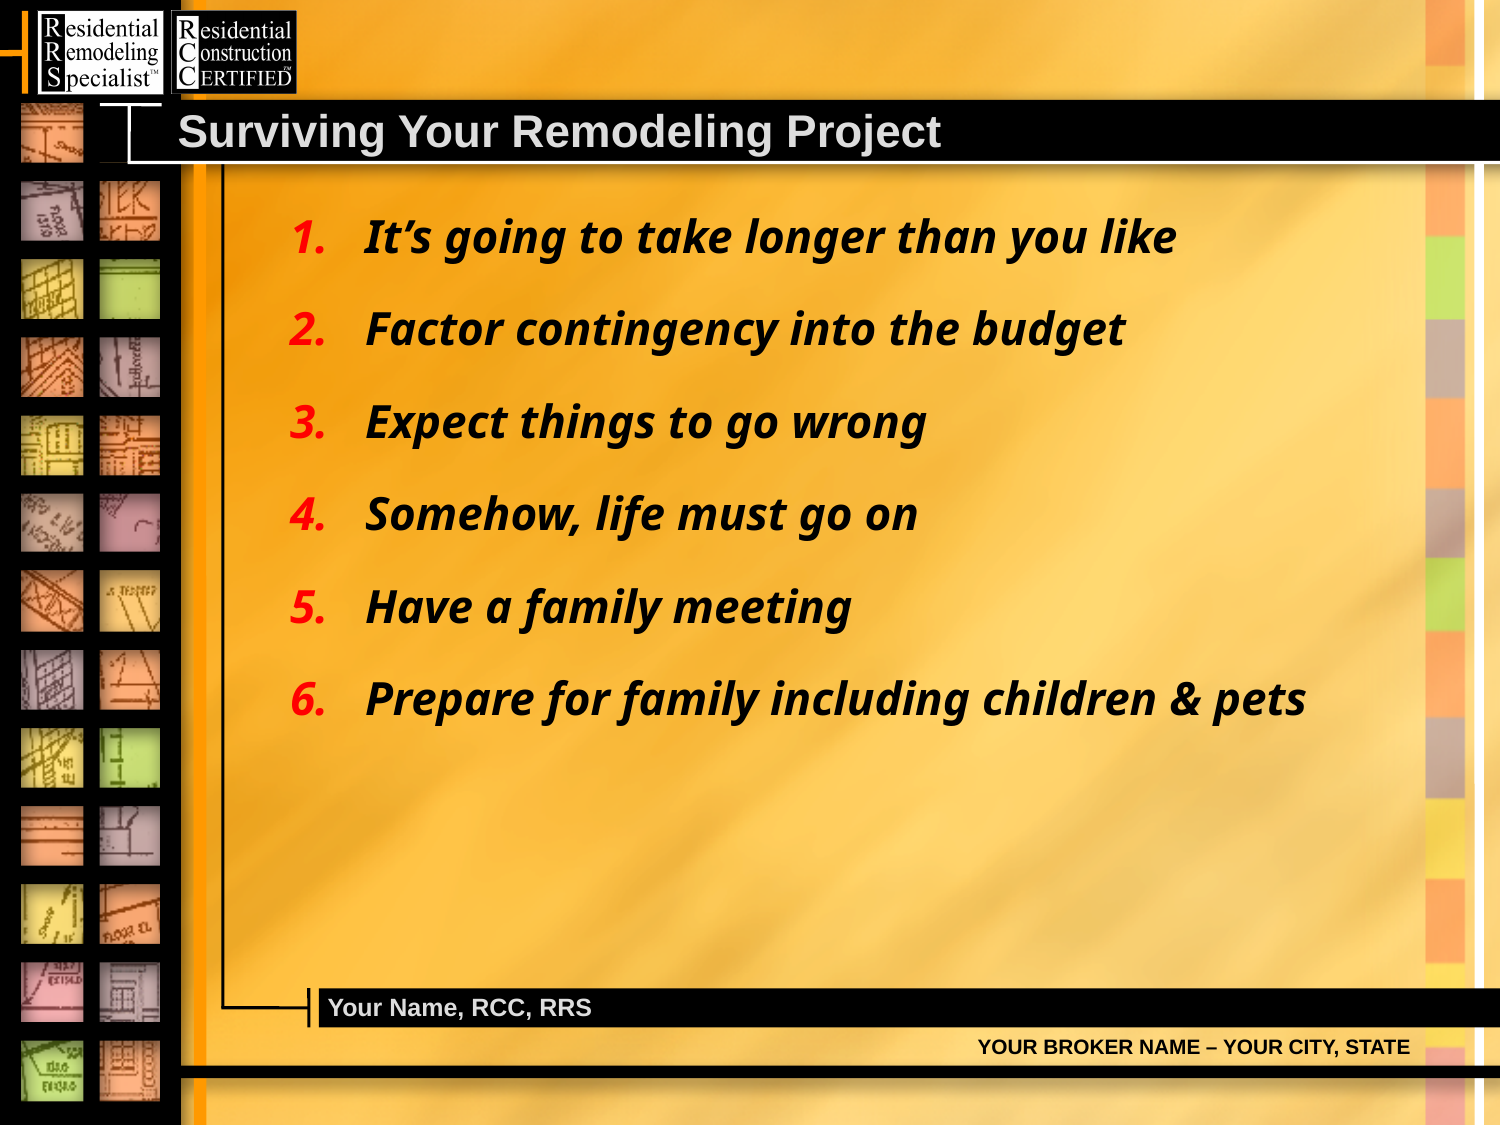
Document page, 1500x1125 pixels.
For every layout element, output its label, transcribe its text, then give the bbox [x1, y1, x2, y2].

picture [21, 338, 83, 397]
picture [100, 963, 160, 1022]
picture [100, 650, 160, 709]
picture [100, 260, 160, 319]
picture [100, 181, 160, 240]
picture [21, 963, 83, 1022]
title Surviving Your Remodeling Project [162, 99, 1475, 160]
picture [21, 181, 83, 240]
picture [100, 885, 160, 943]
picture [207, 1079, 1474, 1125]
picture [21, 807, 83, 865]
picture [100, 494, 160, 551]
picture [1484, 165, 1500, 988]
picture [37, 10, 164, 95]
picture [100, 416, 160, 475]
picture [21, 729, 83, 787]
picture [207, 165, 1474, 1065]
picture [100, 338, 160, 397]
picture [171, 0, 1474, 99]
picture [100, 807, 160, 865]
picture [21, 103, 83, 162]
list It’s going to take longer than you like Factor contingency into the budget Expect things to go wrong Somehow, life must go on Have a family meeting Prepare for family including children & pets [275, 200, 1400, 975]
picture [100, 729, 160, 787]
picture [21, 494, 83, 551]
picture [181, 165, 193, 1065]
picture [21, 260, 83, 319]
picture [100, 571, 160, 631]
picture [21, 885, 83, 943]
picture [1484, 0, 1500, 99]
picture [181, 1079, 193, 1125]
picture [21, 571, 83, 631]
picture [100, 1041, 160, 1101]
footer Your Name, RCC, RRS [312, 984, 1413, 1025]
picture [21, 1041, 83, 1101]
picture [21, 416, 83, 475]
picture [1484, 1079, 1500, 1125]
picture [21, 650, 83, 709]
picture [1484, 1028, 1500, 1065]
